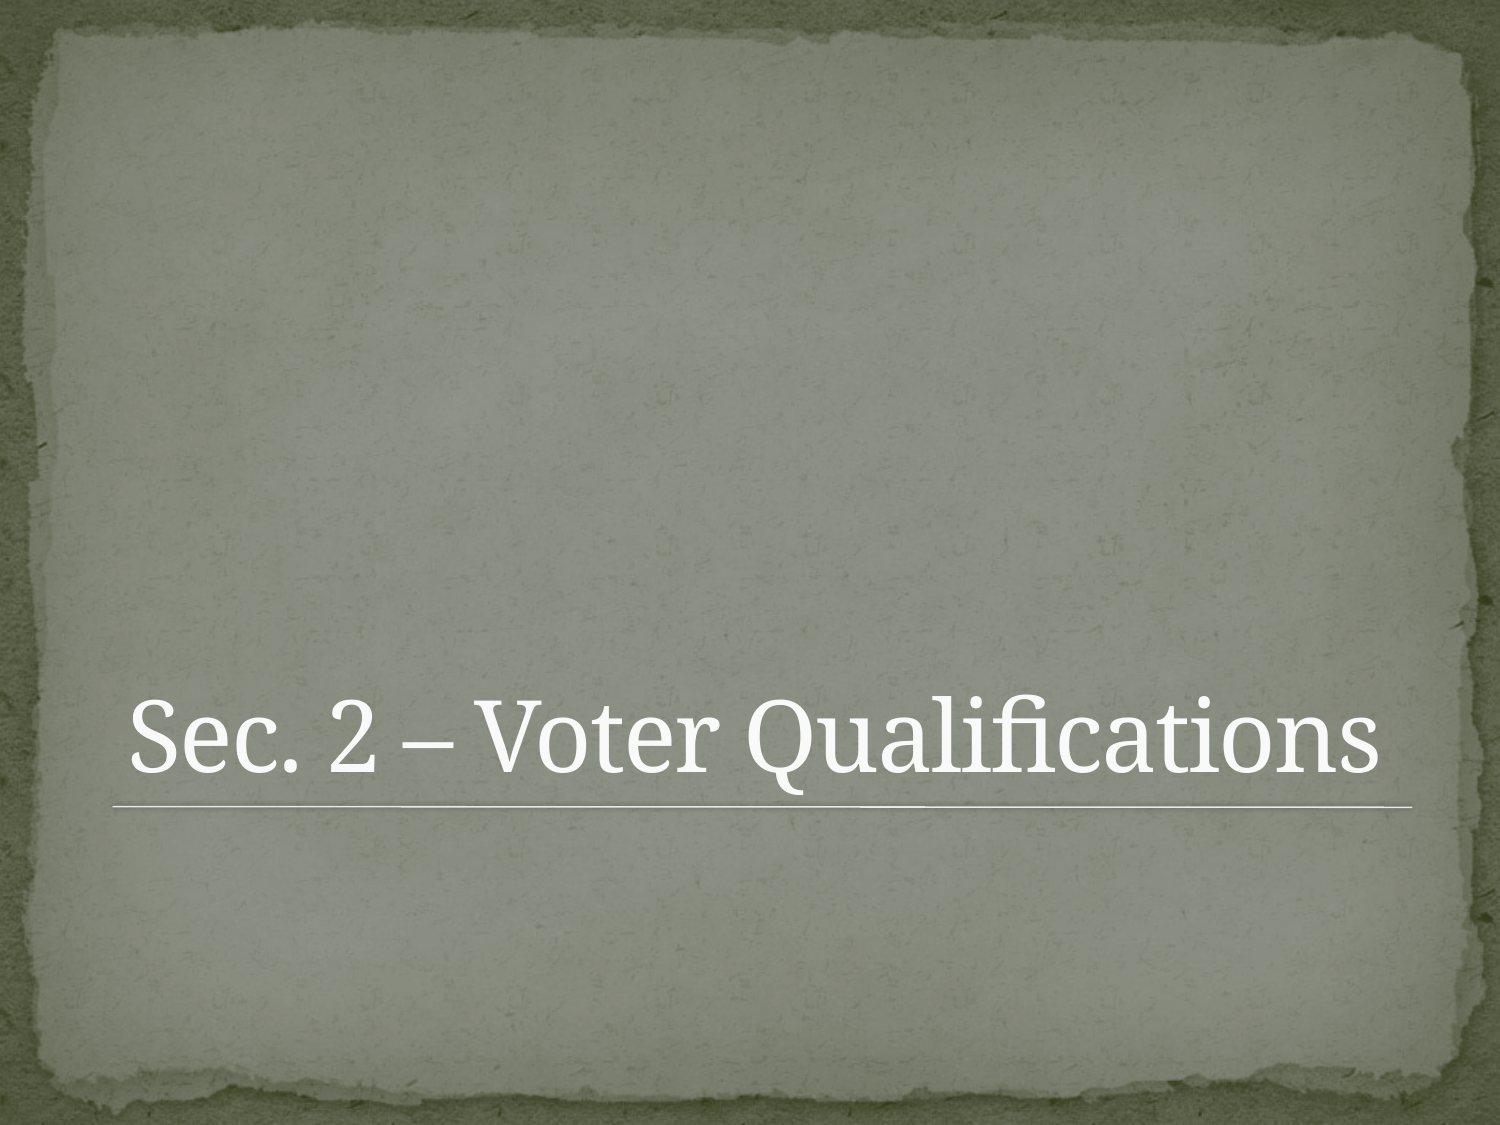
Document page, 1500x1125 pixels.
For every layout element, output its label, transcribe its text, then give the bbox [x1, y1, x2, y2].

title Sec. 2 – Voter Qualifications [112, 574, 1413, 800]
